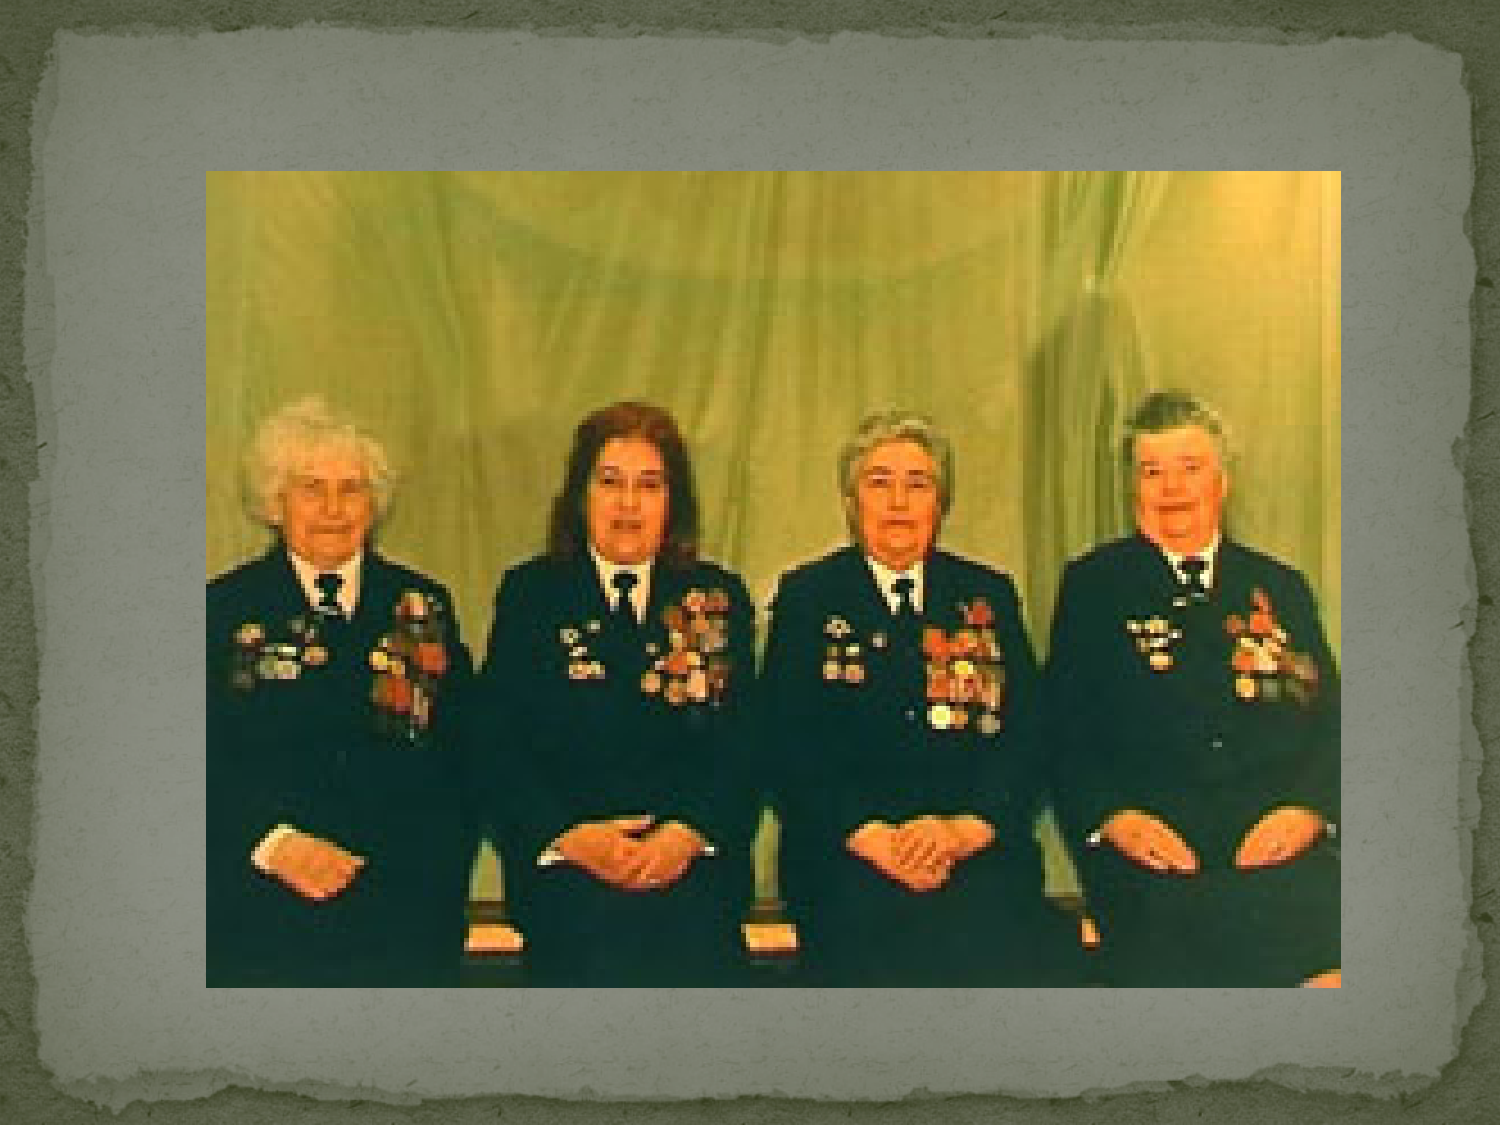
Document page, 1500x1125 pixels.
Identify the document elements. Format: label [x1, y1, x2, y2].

picture [206, 171, 1341, 988]
